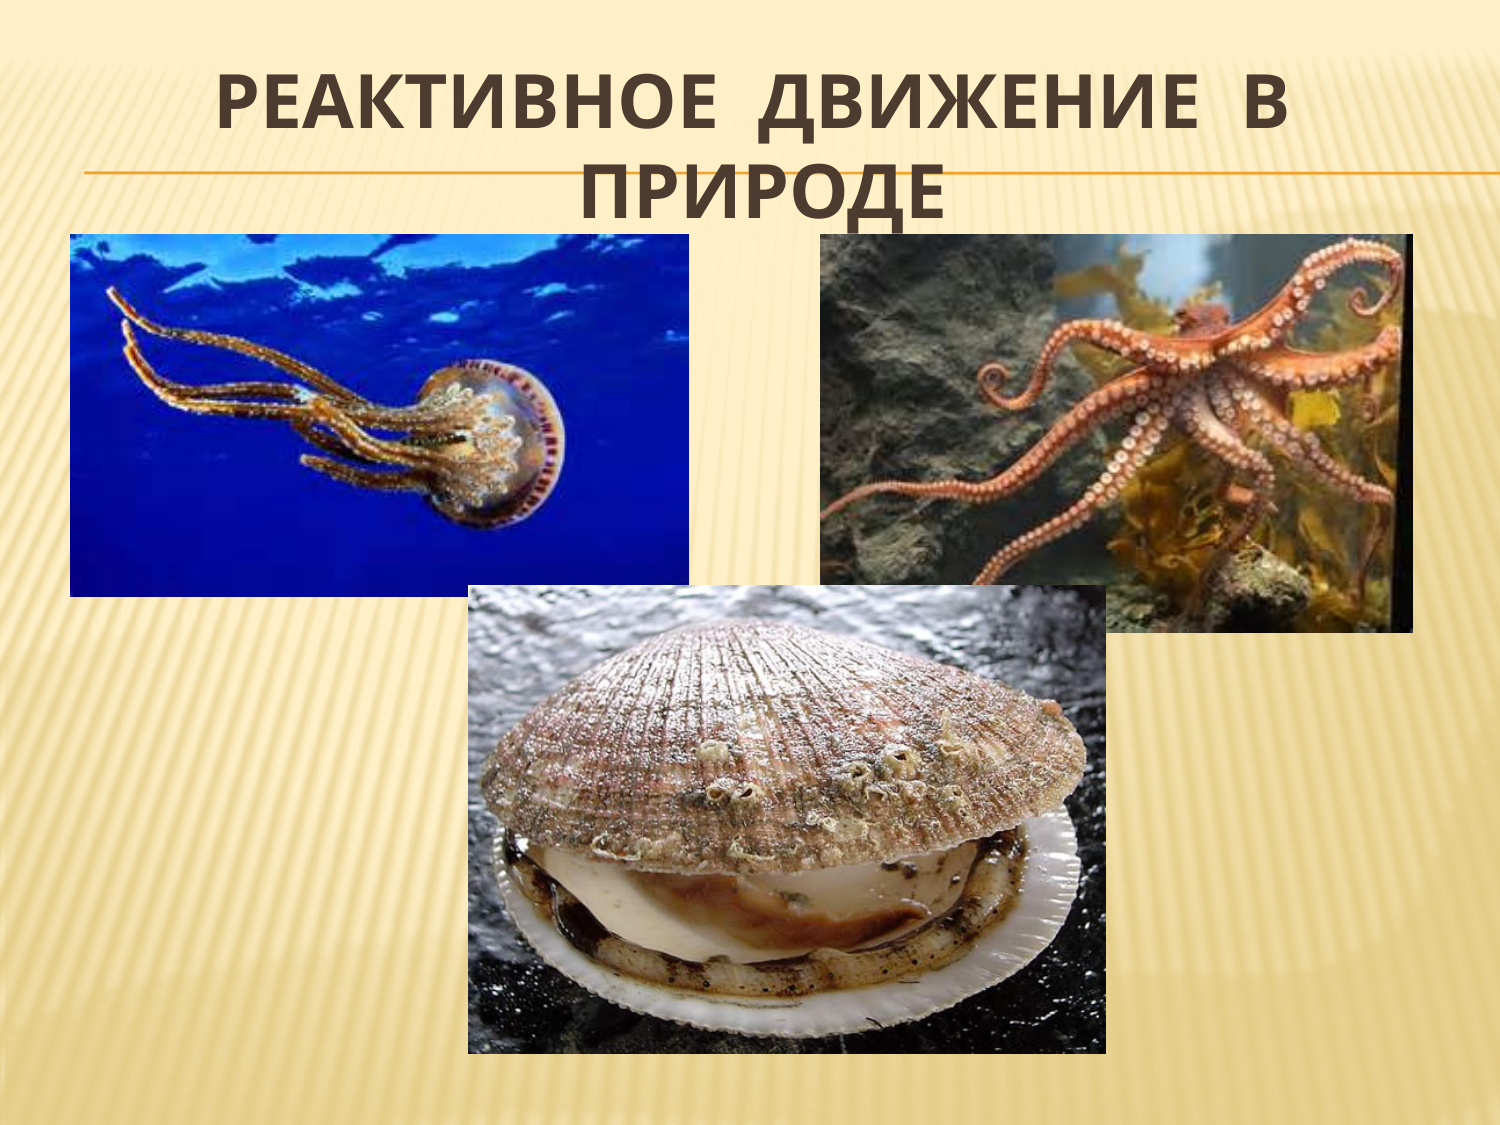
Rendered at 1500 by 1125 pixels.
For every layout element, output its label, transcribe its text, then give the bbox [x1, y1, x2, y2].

title Реактивное движение в природе [50, 75, 1475, 213]
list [819, 234, 1413, 634]
picture [70, 234, 1106, 1054]
